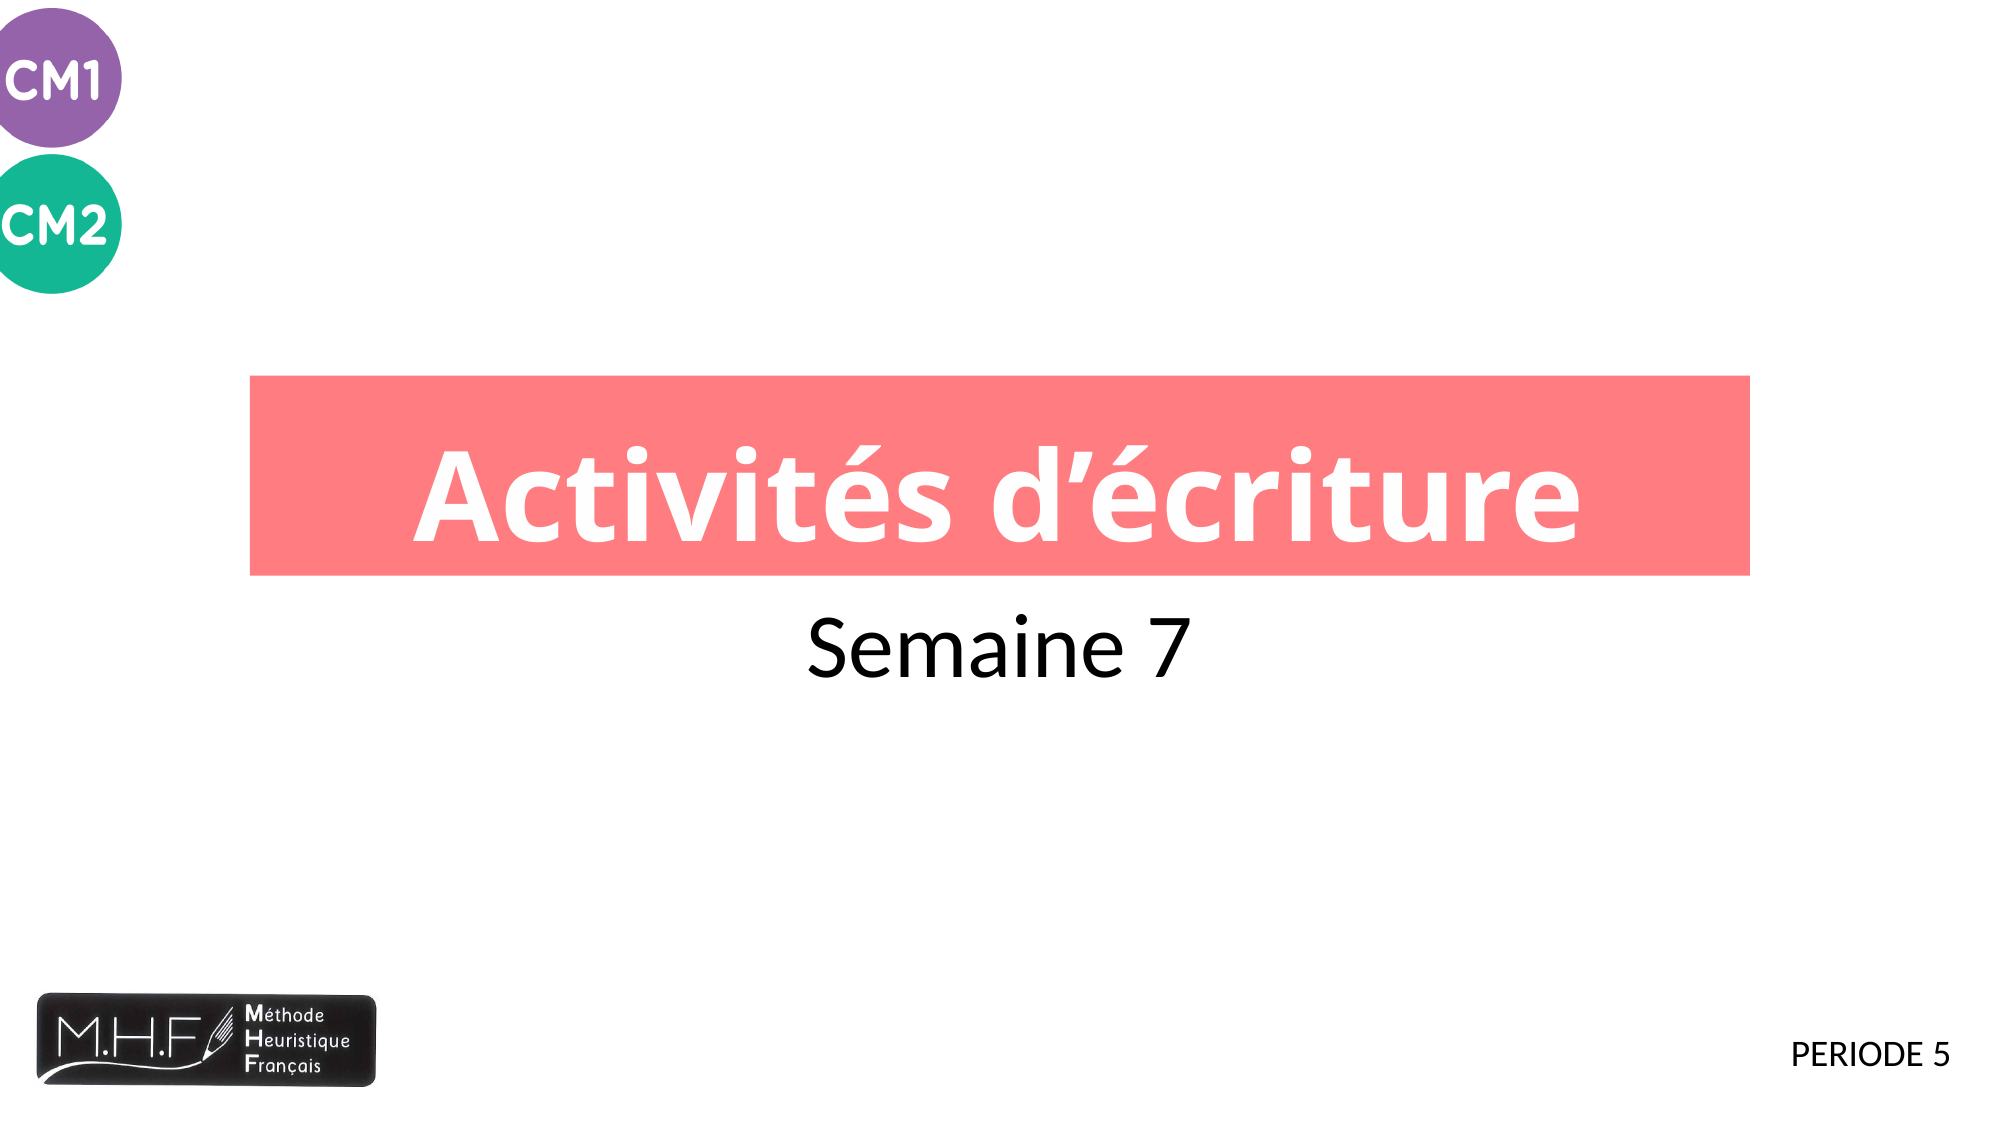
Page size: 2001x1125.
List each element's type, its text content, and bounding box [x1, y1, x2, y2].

title Activités d’écriture [249, 375, 1750, 576]
subtitle Semaine 7 [249, 590, 1750, 863]
text_box PERIODE 5 [1362, 1021, 1967, 1082]
picture [0, 0, 134, 298]
picture [33, 990, 379, 1089]
